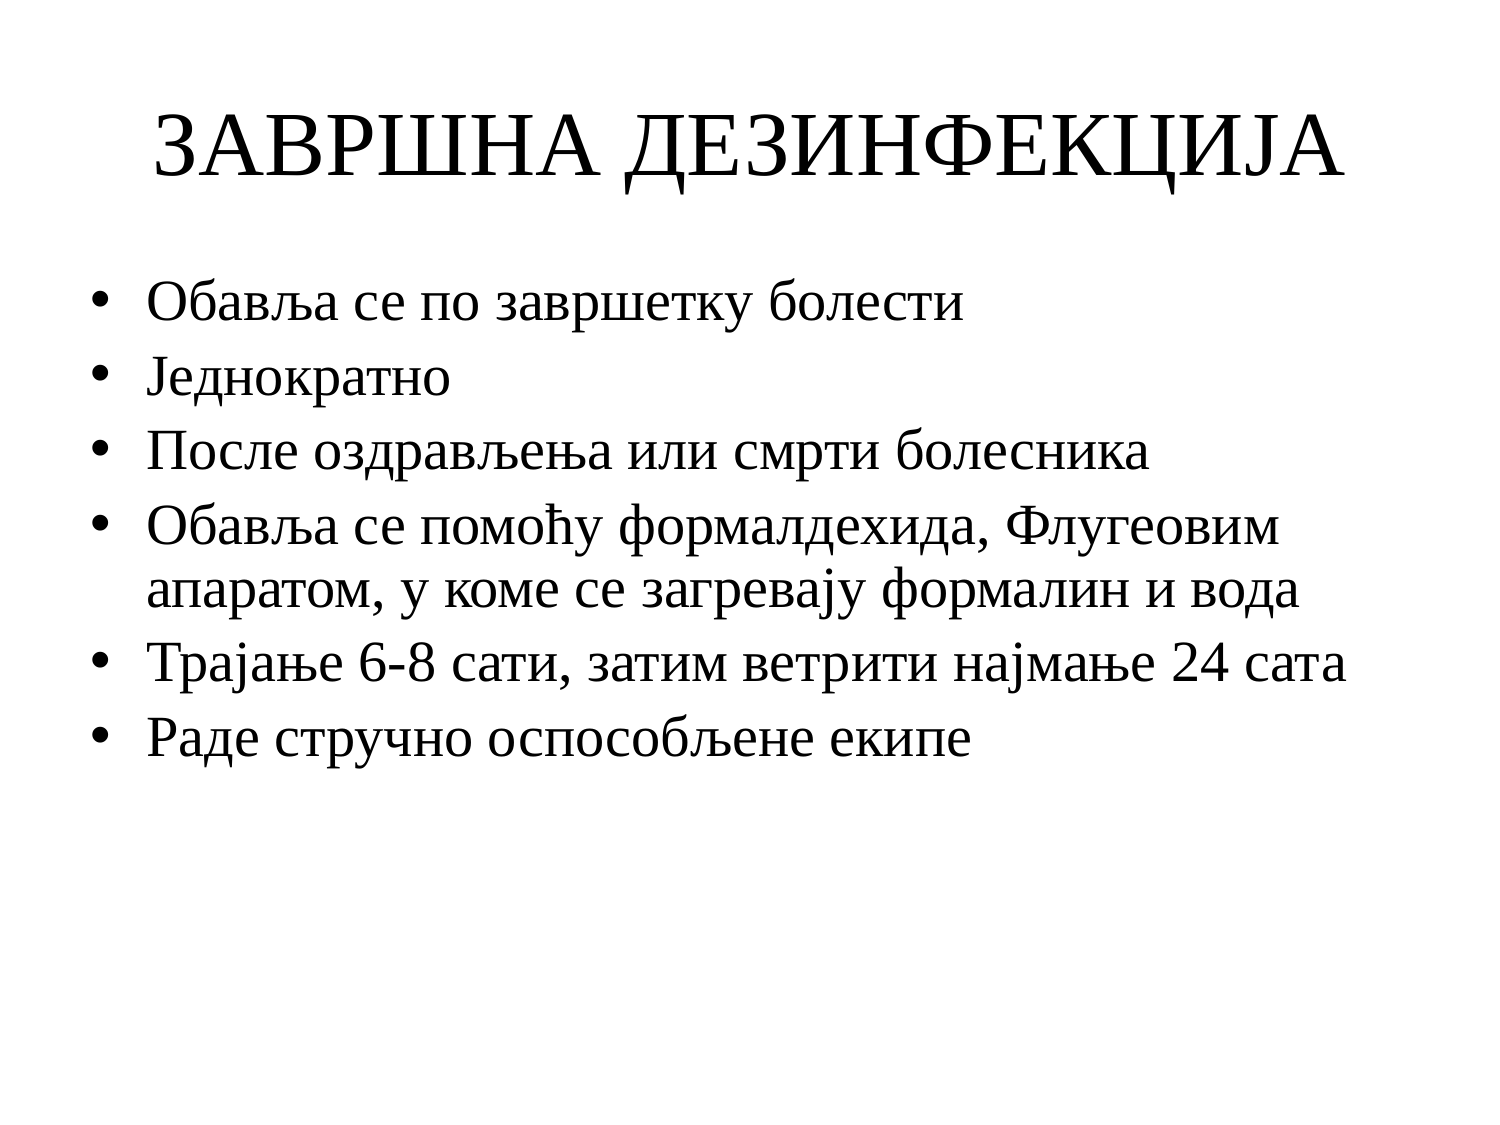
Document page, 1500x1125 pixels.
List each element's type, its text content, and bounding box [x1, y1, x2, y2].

title ЗАВРШНА ДЕЗИНФЕКЦИЈА [75, 45, 1425, 233]
list Обавља се по завршетку болести Једнократно После оздрављења или смрти болесника Обавља се помоћу формалдехида, Флугеовим апаратом, у коме се загревају формалин и вода Трајање 6-8 сати, затим ветрити најмање 24 сата Раде стручно оспособљене екипе [75, 262, 1425, 1005]
